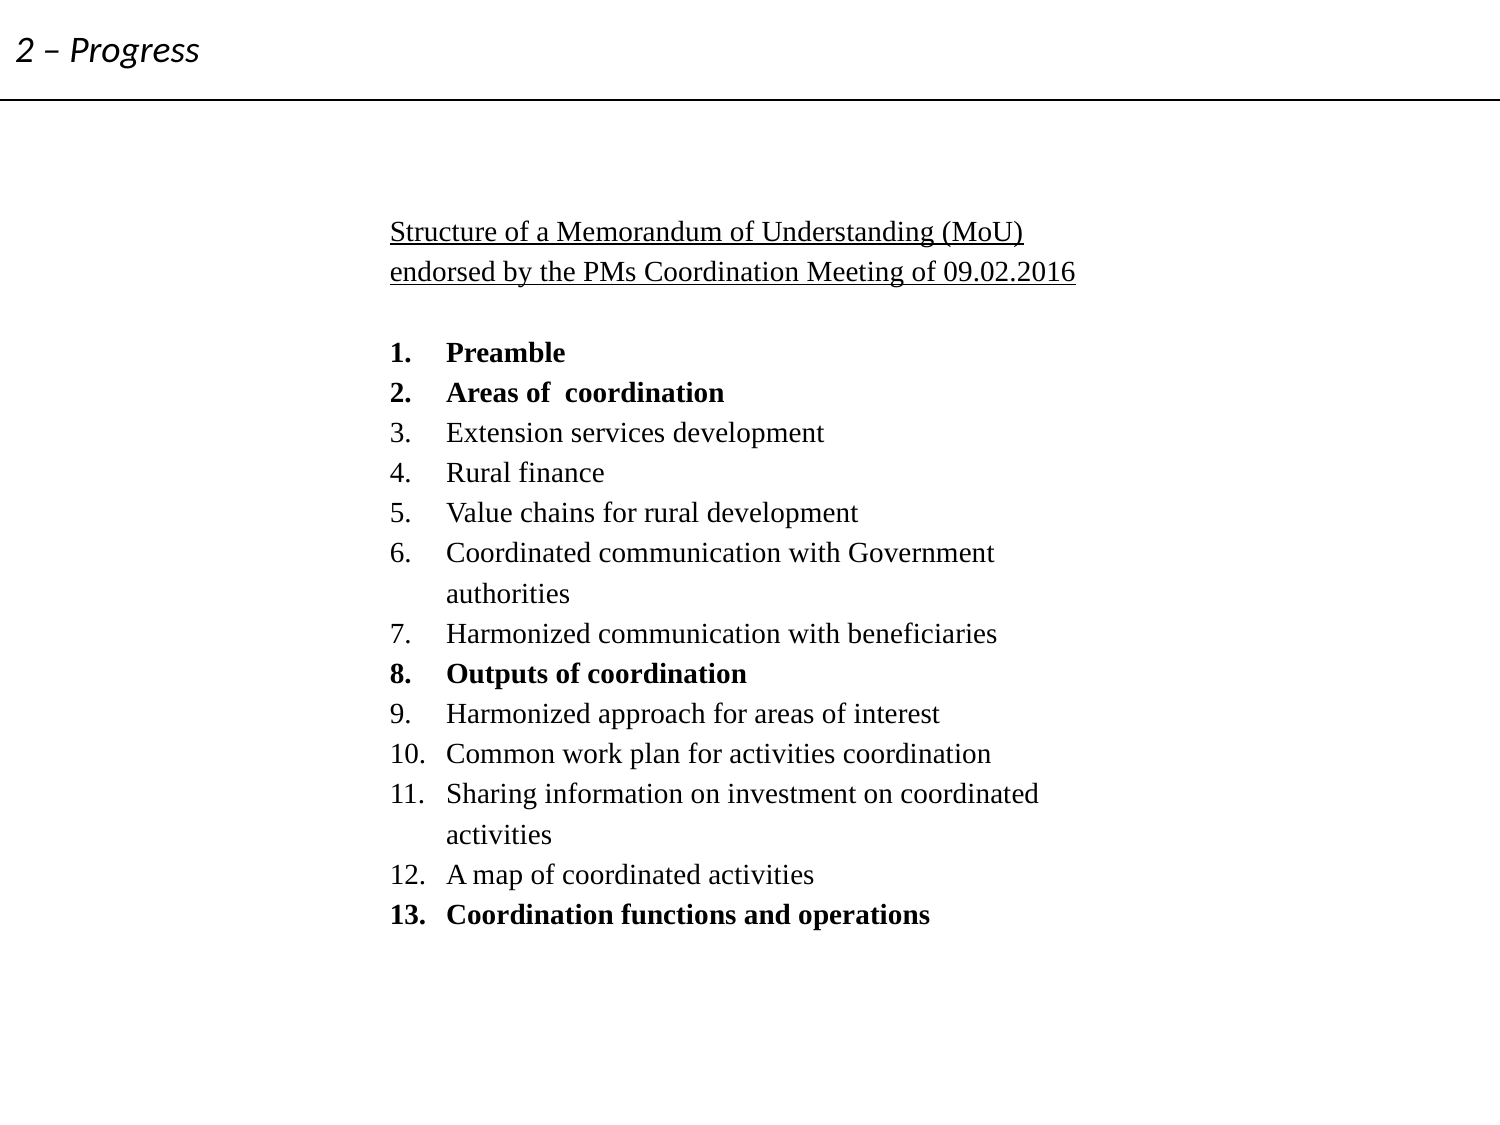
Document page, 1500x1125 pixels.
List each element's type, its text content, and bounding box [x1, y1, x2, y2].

text_box 2 – Progress [0, 17, 238, 78]
text_box Structure of a Memorandum of Understanding (MoU) endorsed by the PMs Coordination Meeting of 09.02.2016 Preamble Areas of coordination Extension services development Rural finance Value chains for rural development Coordinated communication with Government authorities Harmonized communication with beneficiaries Outputs of coordination Harmonized approach for areas of interest Common work plan for activities coordination Sharing information on investment on coordinated activities A map of coordinated activities Coordination functions and operations [374, 199, 1125, 938]
